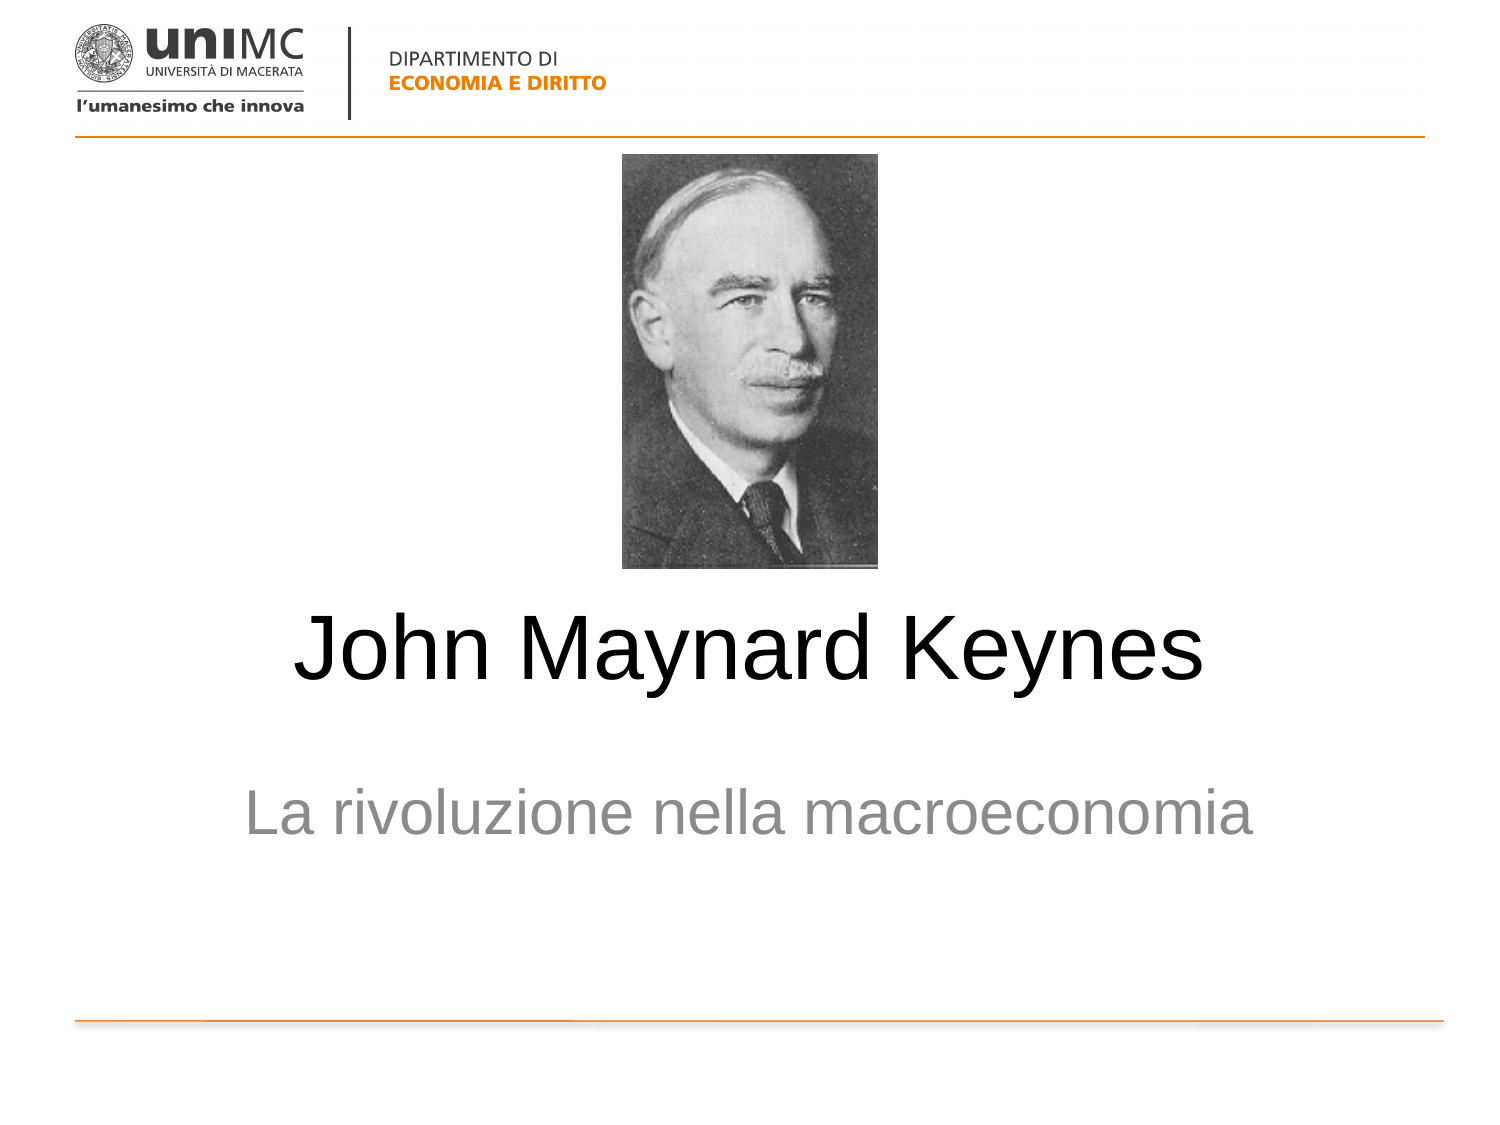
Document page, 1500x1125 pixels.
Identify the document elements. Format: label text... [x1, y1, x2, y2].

picture [622, 153, 878, 569]
title John Maynard Keynes [112, 522, 1388, 764]
picture [75, 24, 1425, 138]
subtitle La rivoluzione nella macroeconomia [225, 763, 1275, 930]
